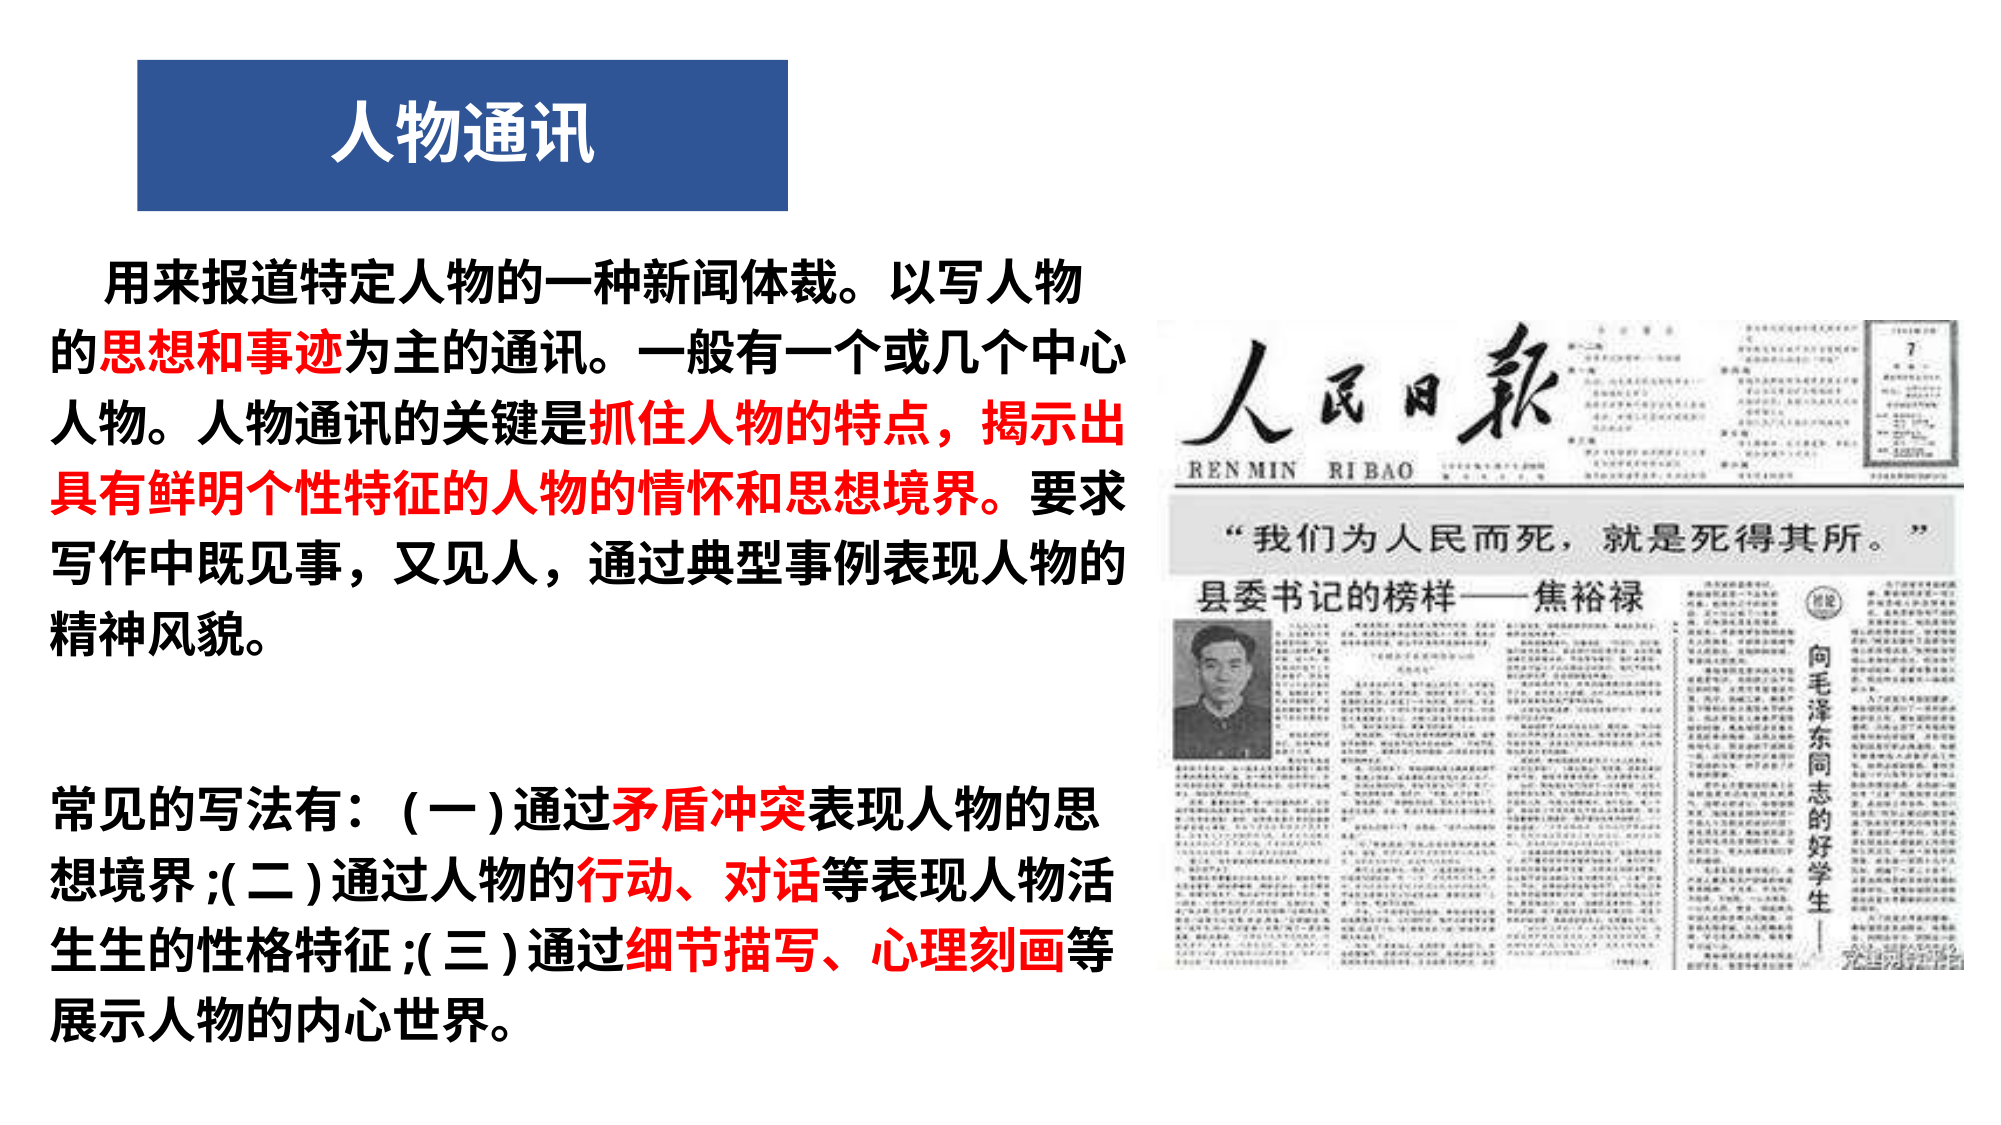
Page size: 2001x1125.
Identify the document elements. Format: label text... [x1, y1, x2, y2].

list 用来报道特定人物的一种新闻体裁。以写人物的思想和事迹为主的通讯。一般有一个或几个中心人物。人物通讯的关键是抓住人物的特点，揭示出具有鲜明个性特征的人物的情怀和思想境界。要求写作中既见事，又见人，通过典型事例表现人物的精神风貌。 常见的写法有：(一)通过矛盾冲突表现人物的思想境界;(二)通过人物的行动、对话等表现人物活生生的性格特征;(三)通过细节描写、心理刻画等展示人物的内心世界。 [34, 232, 1144, 1066]
title 人物通讯 [137, 59, 788, 212]
picture [1157, 320, 1964, 970]
